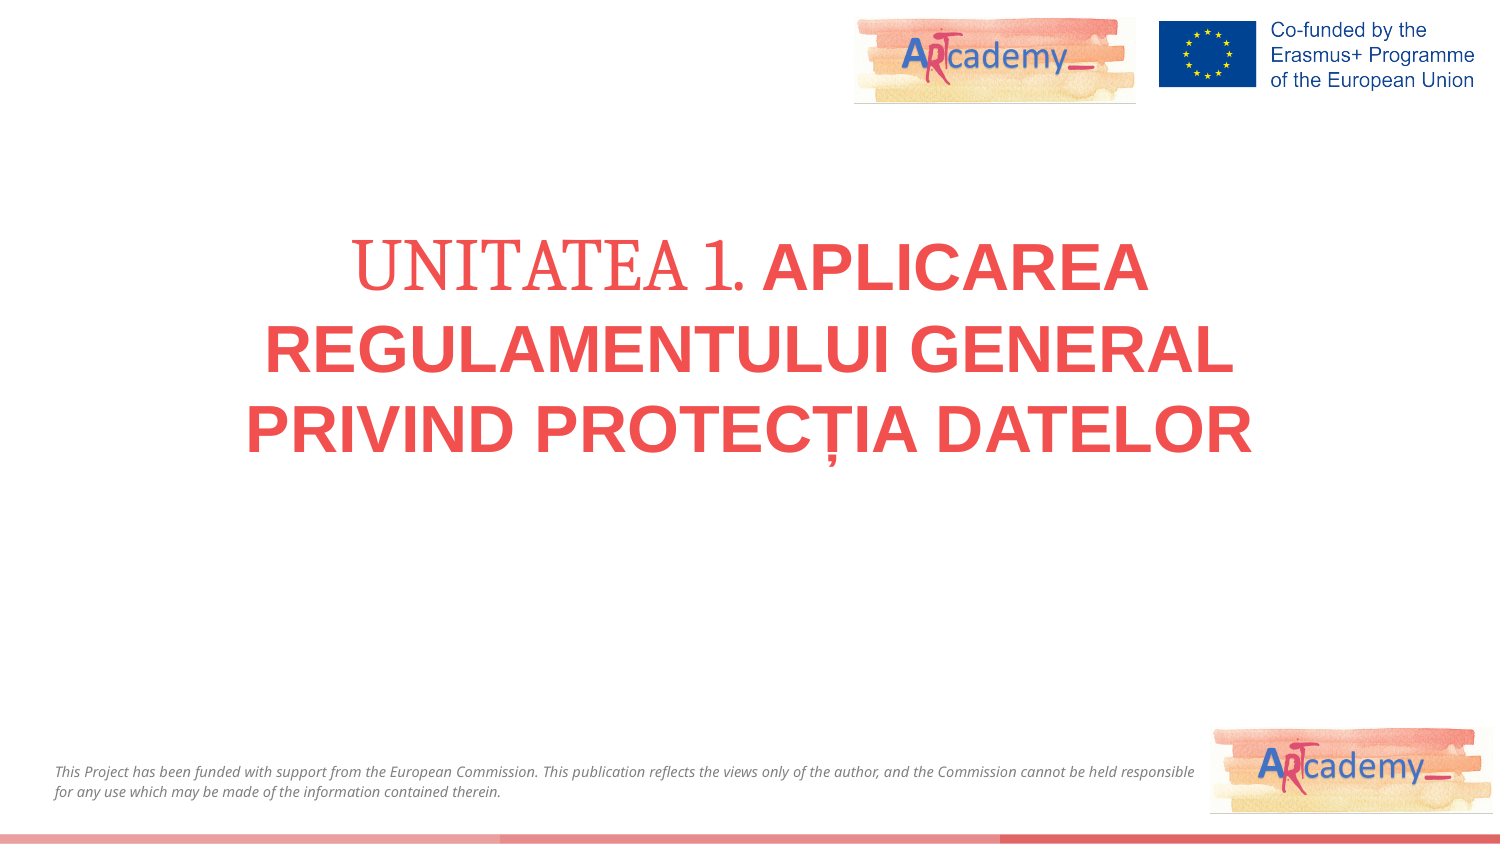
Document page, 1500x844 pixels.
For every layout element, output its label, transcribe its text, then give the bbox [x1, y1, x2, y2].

picture [854, 0, 1137, 134]
text_box This Project has been funded with support from the European Commission. This publication reflects the views only of the author, and the Commission cannot be held responsible for any use which may be made of the information contained therein. [39, 754, 1205, 799]
title UNITATEA 1. APLICAREA REGULAMENTULUI GENERAL PRIVIND PROTECȚIA DATELOR [164, 167, 1336, 571]
picture [1158, 21, 1474, 91]
picture [1210, 709, 1493, 844]
